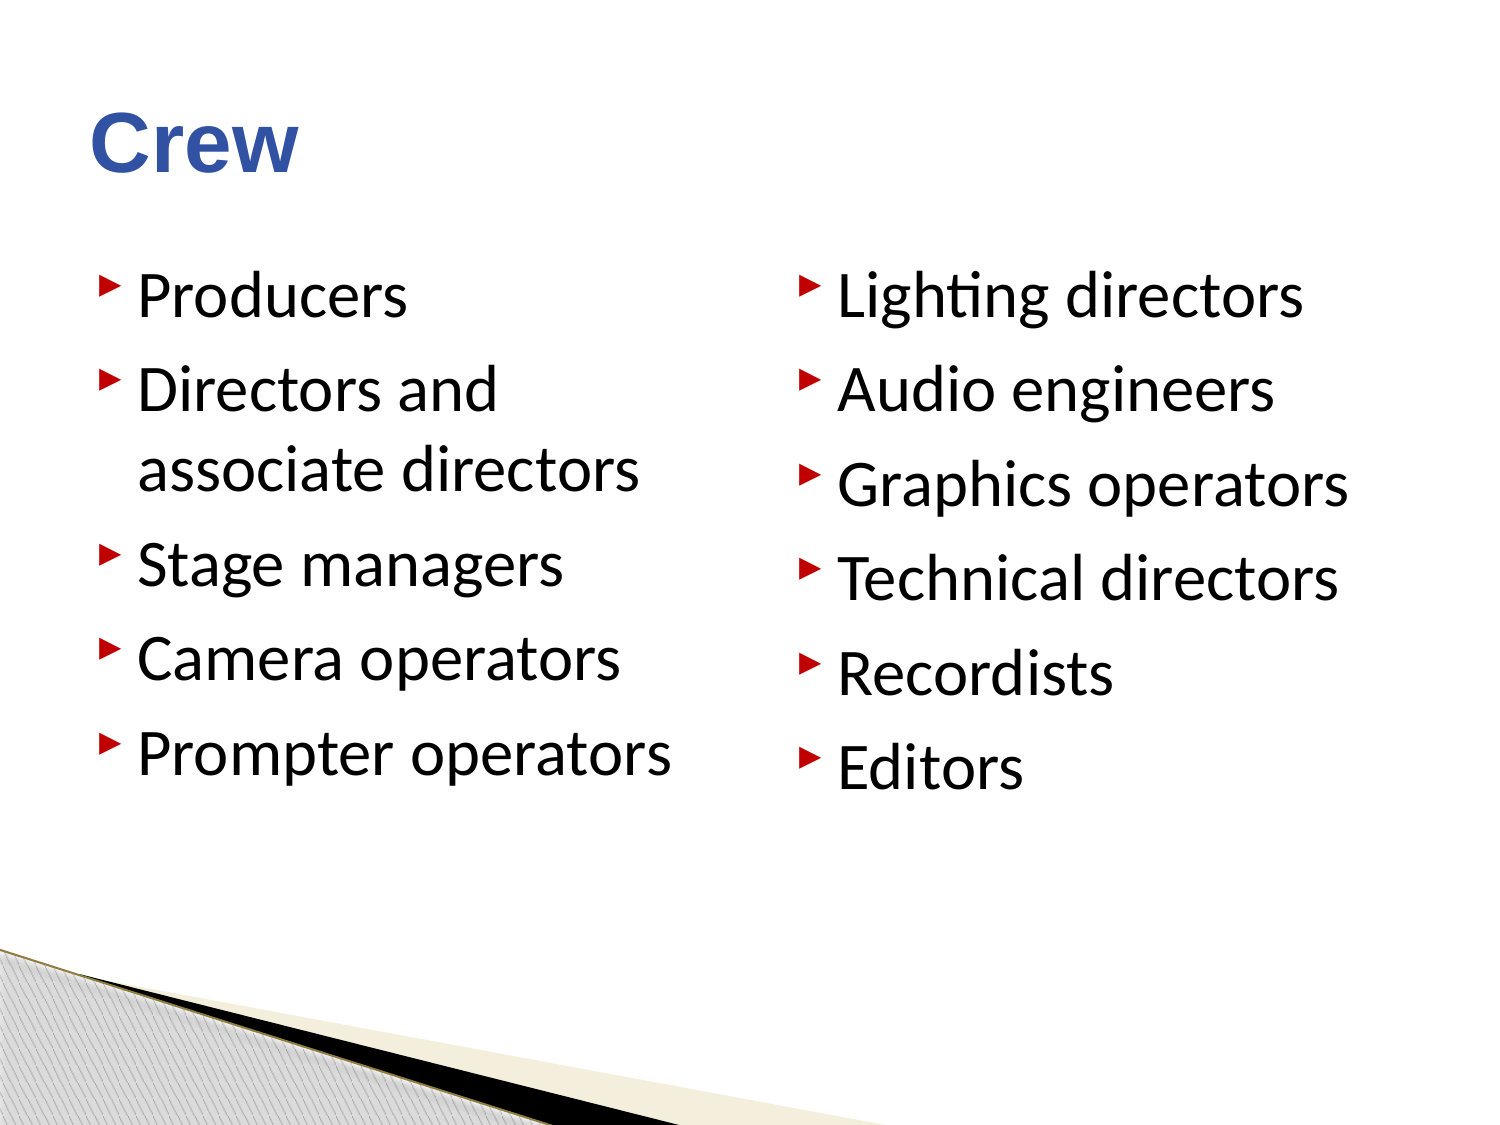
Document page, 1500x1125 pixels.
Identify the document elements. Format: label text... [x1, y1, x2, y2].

title Crew [75, 45, 1425, 233]
list Producers Directors and associate directors Stage managers Camera operators Prompter operators [62, 242, 738, 986]
list Lighting directors Audio engineers Graphics operators Technical directors Recordists Editors [762, 242, 1426, 986]
